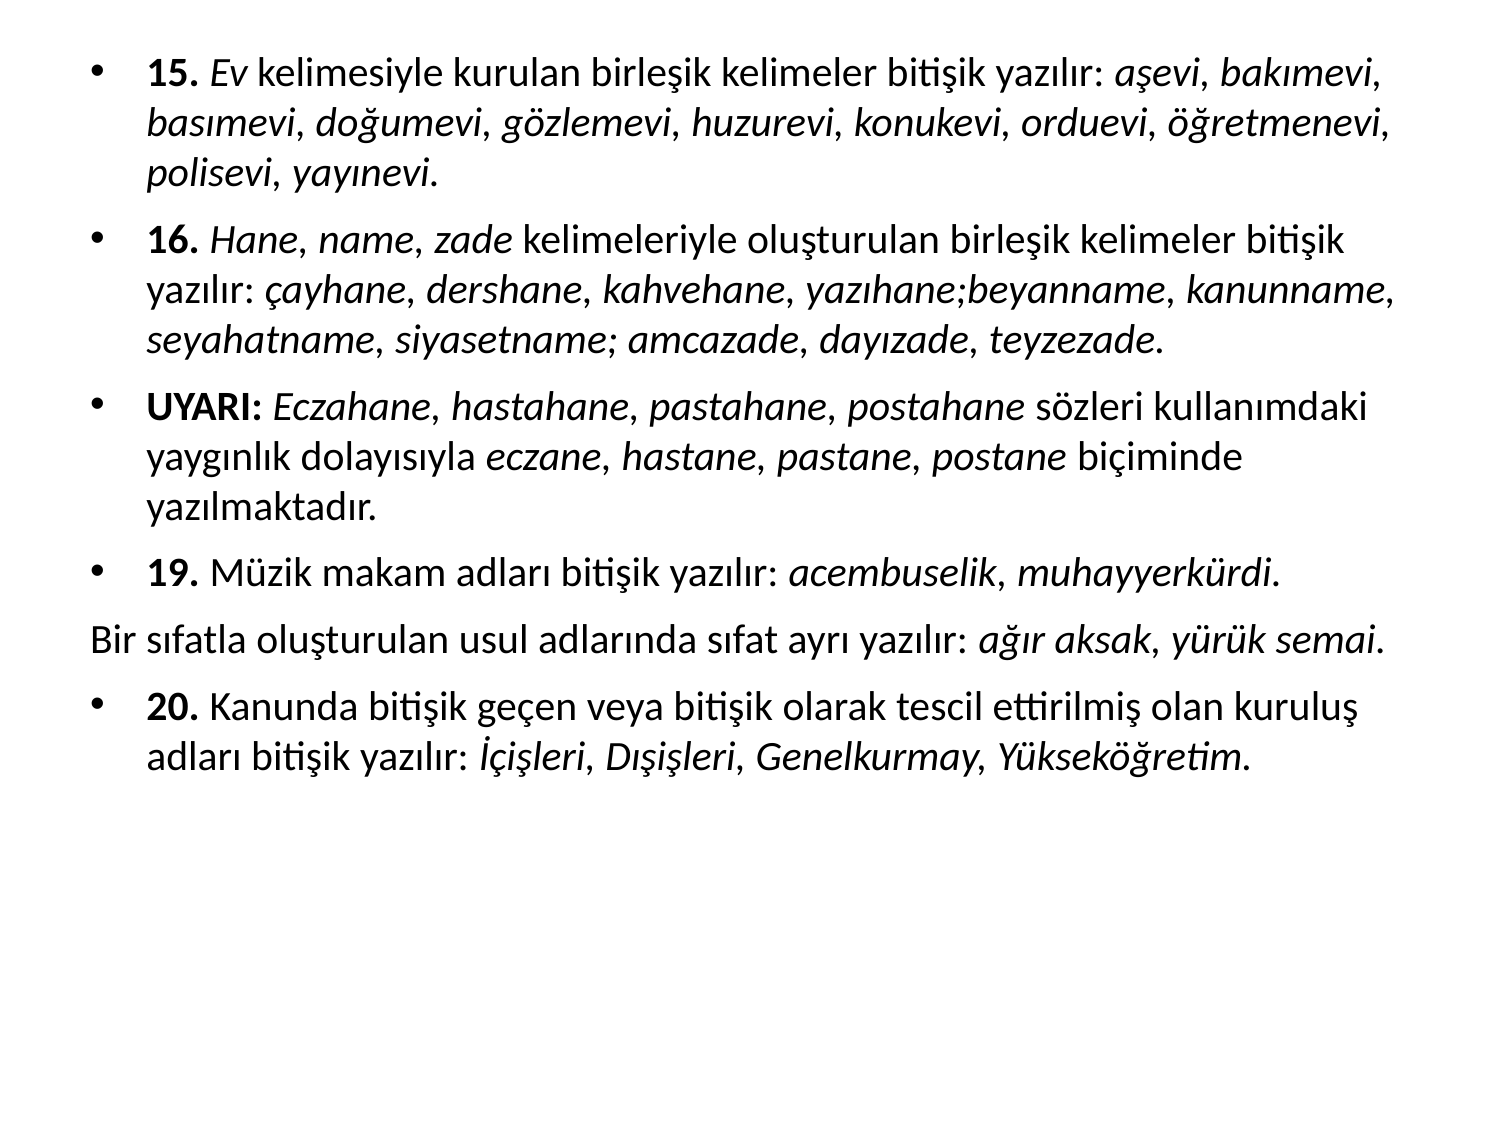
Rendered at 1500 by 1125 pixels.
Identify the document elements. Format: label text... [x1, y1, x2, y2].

list 15. Ev kelimesiyle kurulan birleşik kelimeler bitişik yazılır: aşevi, bakımevi, basımevi, doğumevi, gözlemevi, huzurevi, konukevi, orduevi, öğretmenevi, polisevi, yayınevi. 16. Hane, name, zade kelimeleriyle oluşturulan birleşik kelimeler bitişik yazılır: çayhane, dershane, kahvehane, yazıhane;beyanname, kanunname, se­yahatname, siyasetname; amcazade, dayızade, teyzezade. UYARI: Eczahane, hastahane, pastahane, postahane sözleri kullanımdaki yaygınlık dolayısıyla eczane, hastane, pastane, postane biçiminde yazılmaktadır. 19. Müzik makam adları bitişik yazılır: acembuselik, muhayyerkürdi. Bir sıfatla oluşturulan usul adlarında sıfat ayrı yazılır: ağır aksak, yürük semai. 20. Kanunda bitişik geçen veya bitişik olarak tescil ettirilmiş olan kuruluş adları bitişik yazılır: İçişleri, Dışişleri, Genelkurmay, Yükseköğretim. [74, 37, 1426, 1088]
